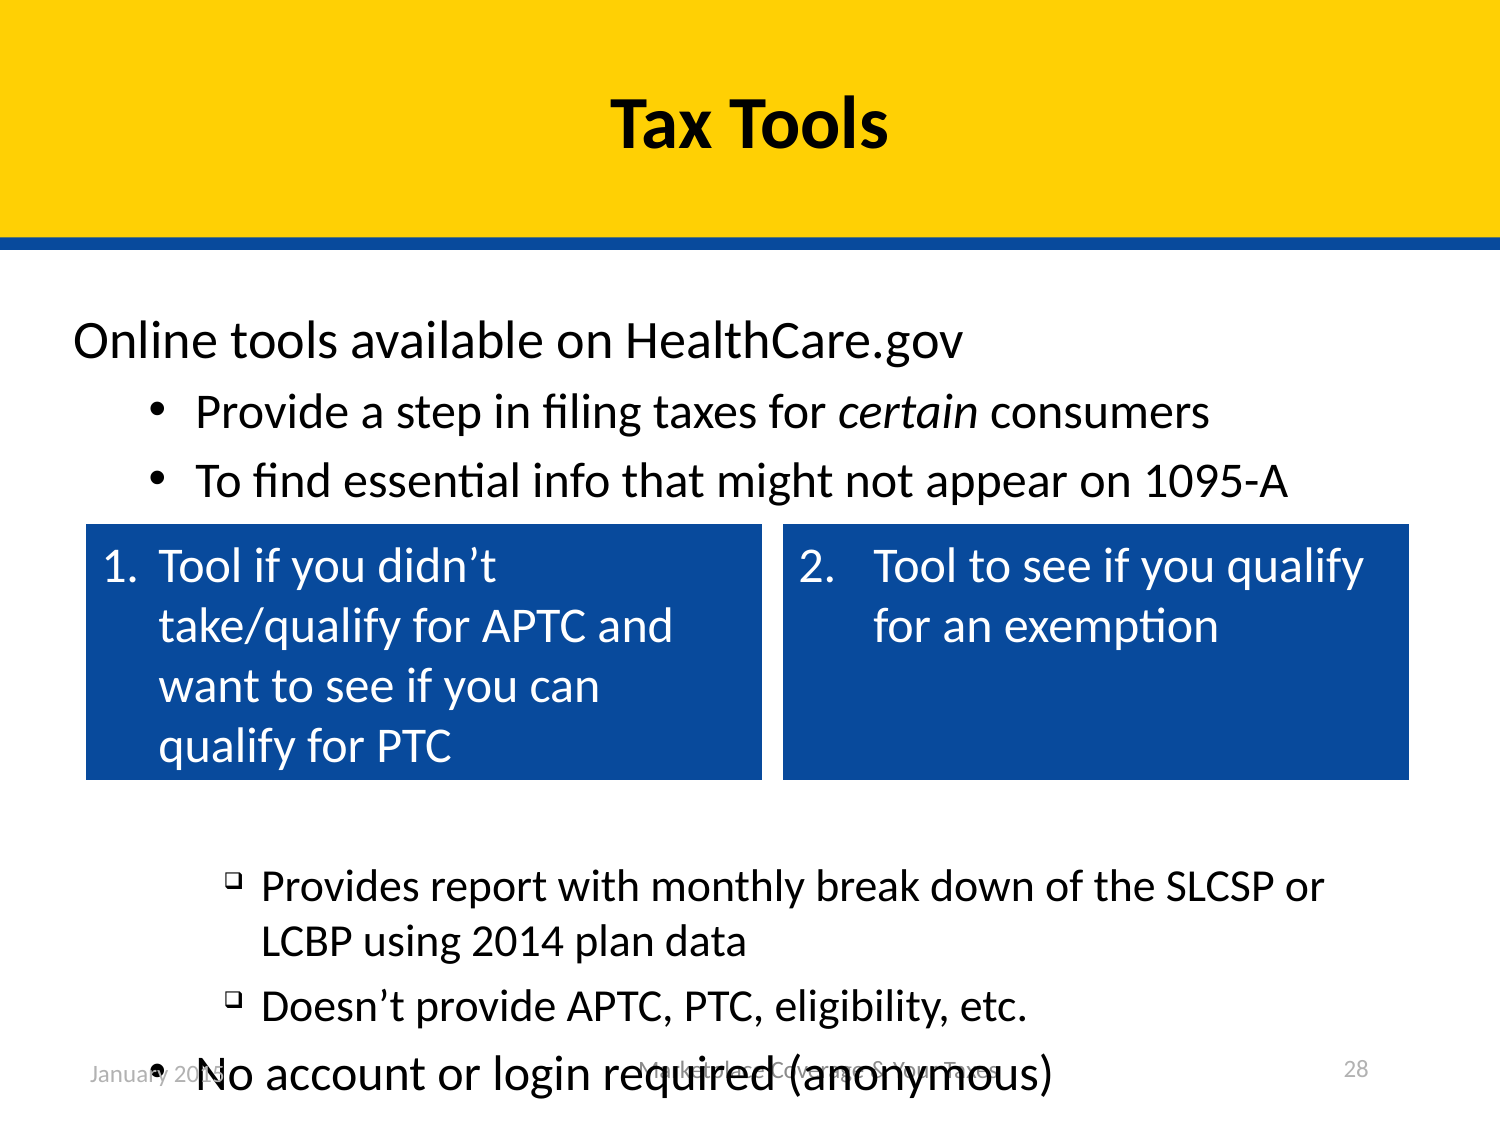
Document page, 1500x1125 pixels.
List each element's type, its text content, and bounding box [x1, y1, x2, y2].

slide_number 28 [1275, 1037, 1438, 1098]
title Tax Tools [0, 0, 1500, 238]
text_box Tool to see if you qualify for an exemption [783, 524, 1409, 780]
list Online tools available on HealthCare.gov Provide a step in filing taxes for certain consumers To find essential info that might not appear on 1095-A Provides report with monthly break down of the SLCSP or LCBP using 2014 plan data Doesn’t provide APTC, PTC, eligibility, etc. No account or login required (anonymous) [58, 287, 1438, 1025]
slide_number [75, 1042, 425, 1103]
text_box Tool if you didn’t take/qualify for APTC and want to see if you can qualify for PTC [86, 524, 762, 780]
